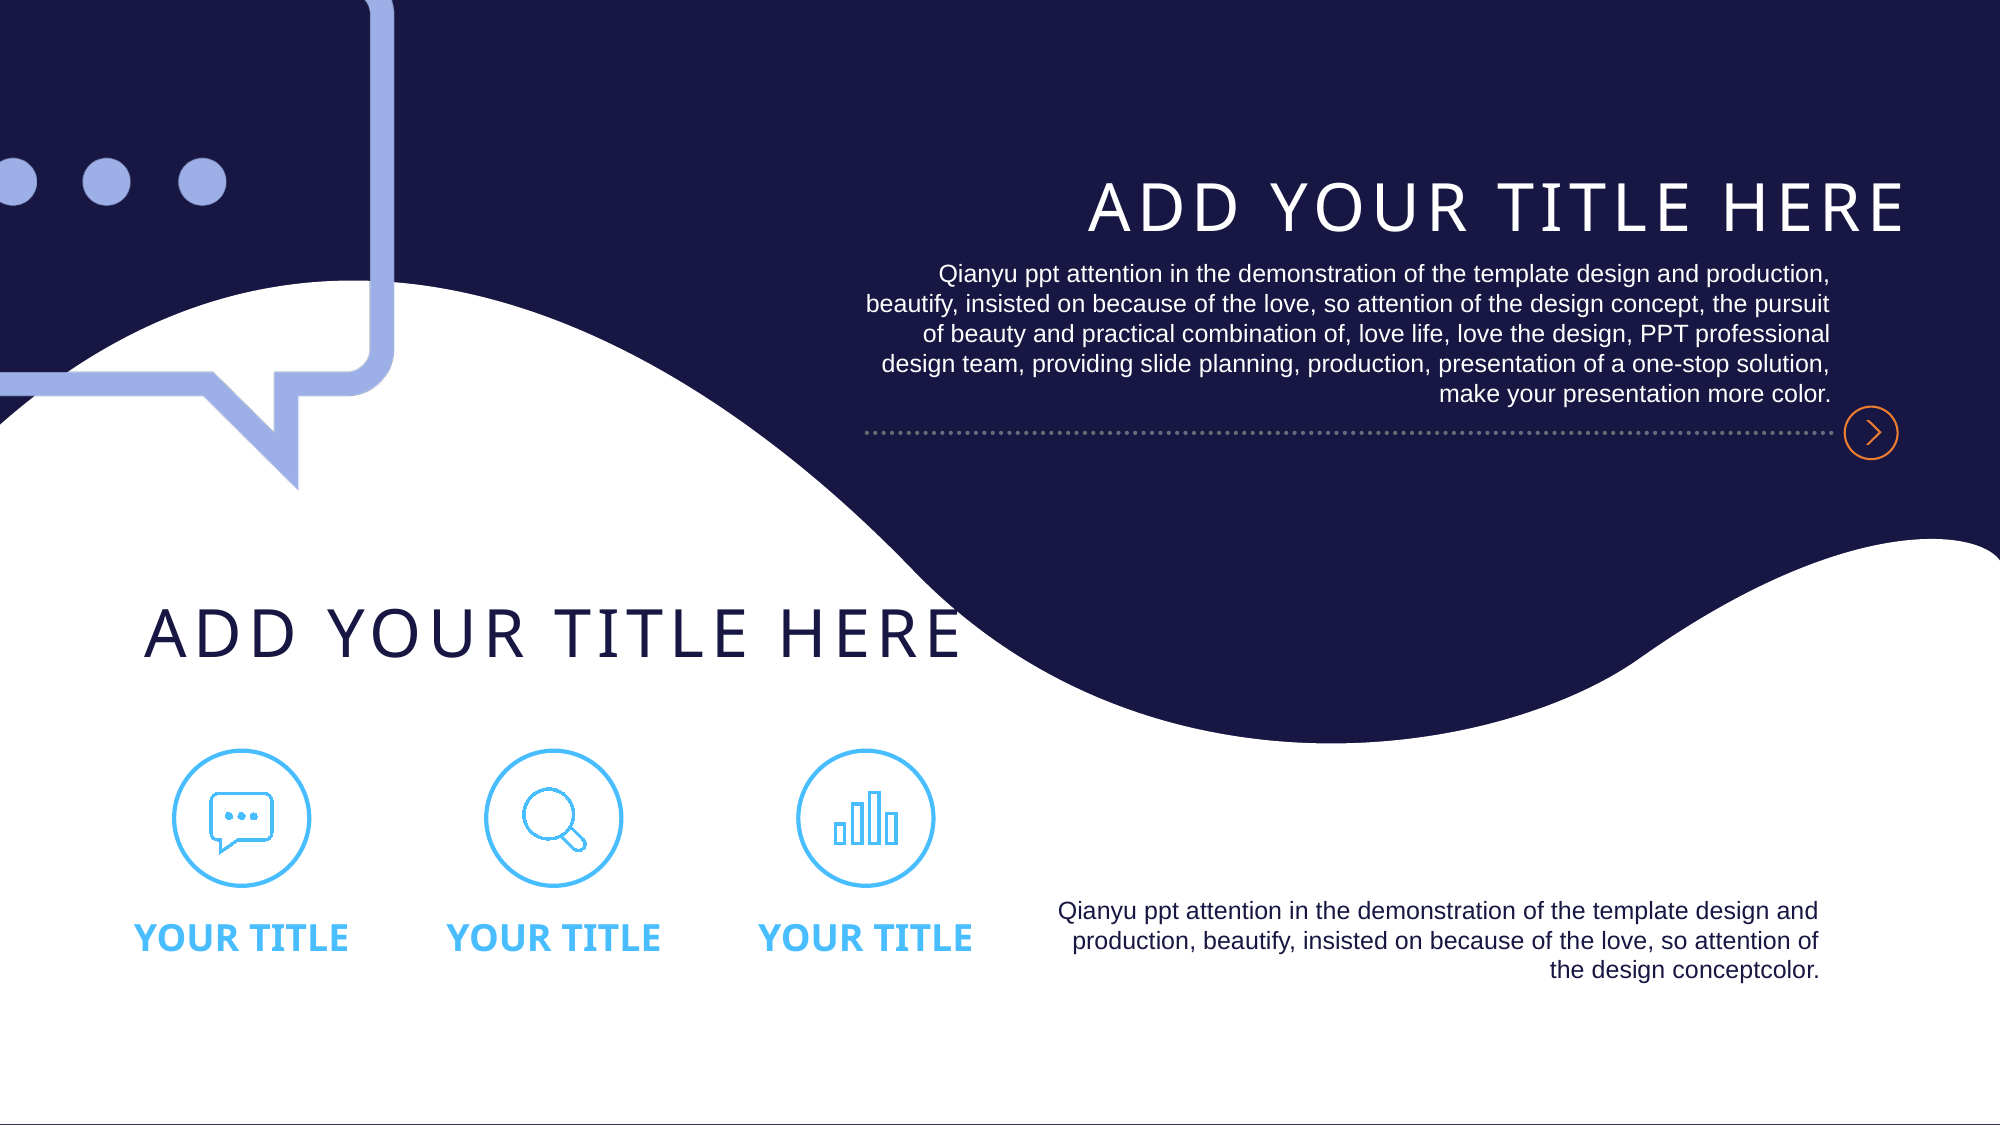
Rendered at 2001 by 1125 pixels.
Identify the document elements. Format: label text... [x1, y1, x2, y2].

picture [0, 0, 395, 491]
text_box Qianyu ppt attention in the demonstration of the template design and production, beautify, insisted on because of the love, so attention of the design conceptcolor. [1035, 886, 1836, 992]
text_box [114, 750, 952, 968]
text_box Qianyu ppt attention in the demonstration of the template design and production, beautify, insisted on because of the love, so attention of the design concept, the pursuit of beauty and practical combination of, love life, love the design, PPT professional design team, providing slide planning, production, presentation of a one-stop solution, make your presentation more color. [847, 250, 1848, 415]
text_box ADD YOUR TITLE HERE [1073, 157, 1921, 253]
text_box [0, 282, 2000, 1125]
text_box ADD YOUR TITLE HERE [130, 583, 978, 678]
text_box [866, 406, 1898, 460]
